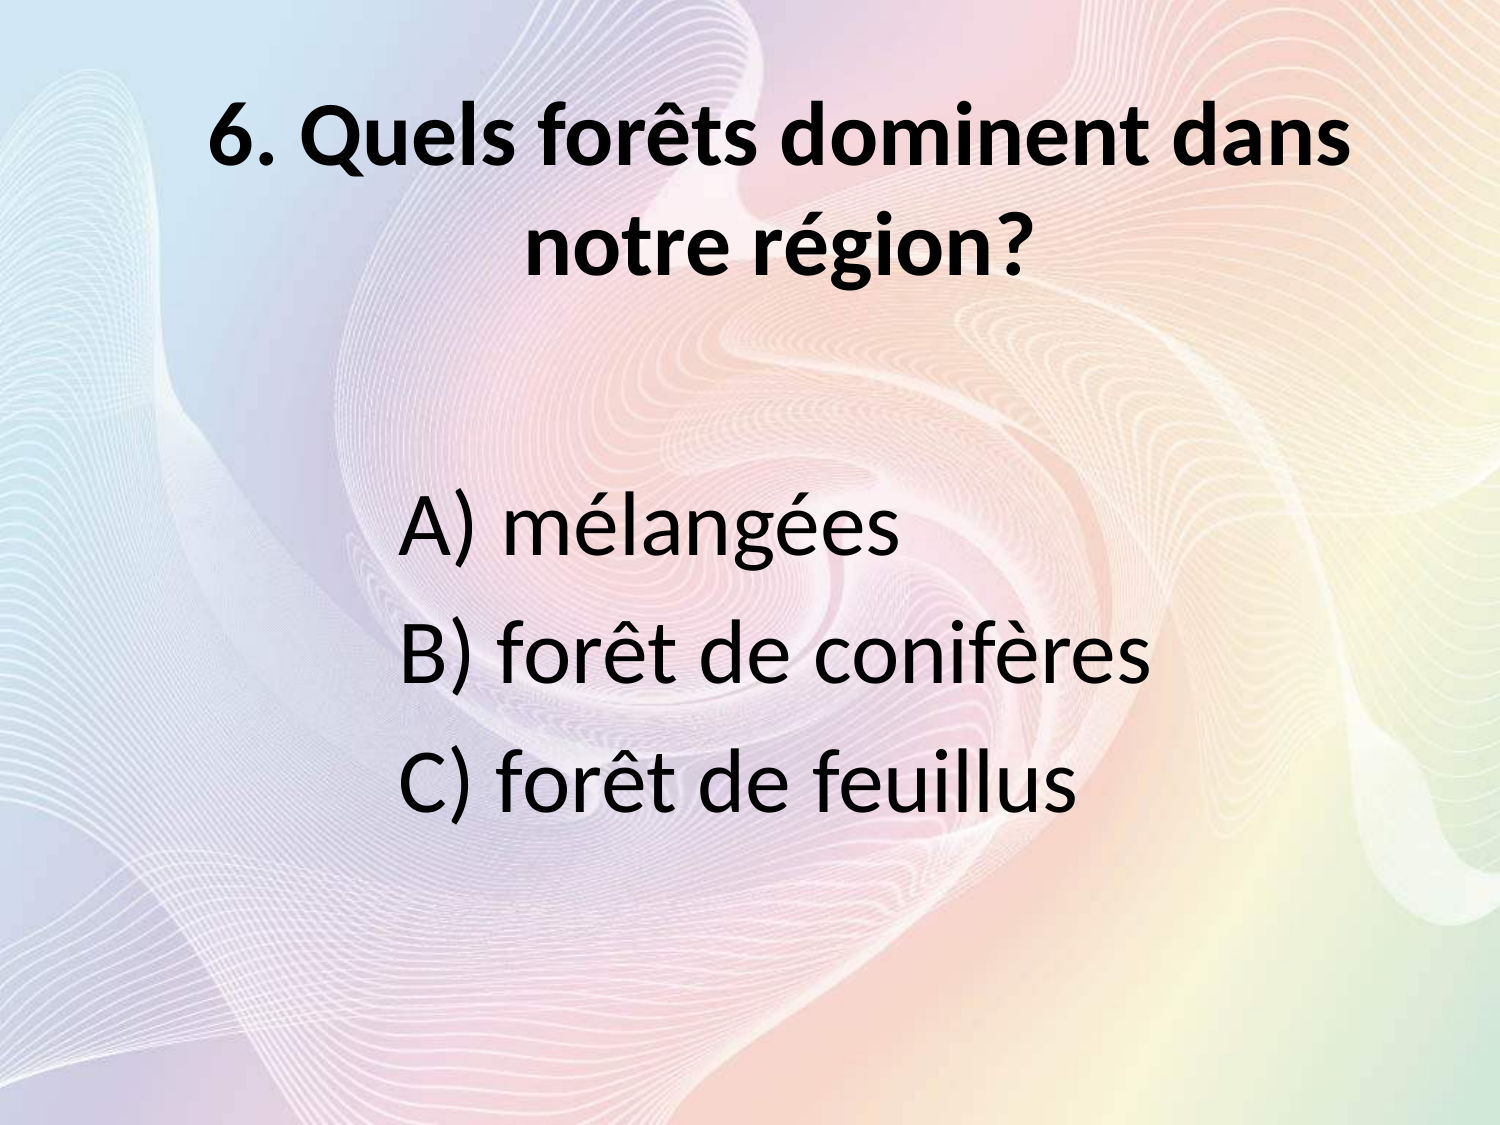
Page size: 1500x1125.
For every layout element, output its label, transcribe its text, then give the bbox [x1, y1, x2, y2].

list A) mélangées B) forêt de conifères C) forêt de feuillus [383, 456, 1270, 1125]
title 6. Quels forêts dominent dans notre région? [88, 90, 1473, 278]
picture [0, 0, 1500, 1125]
